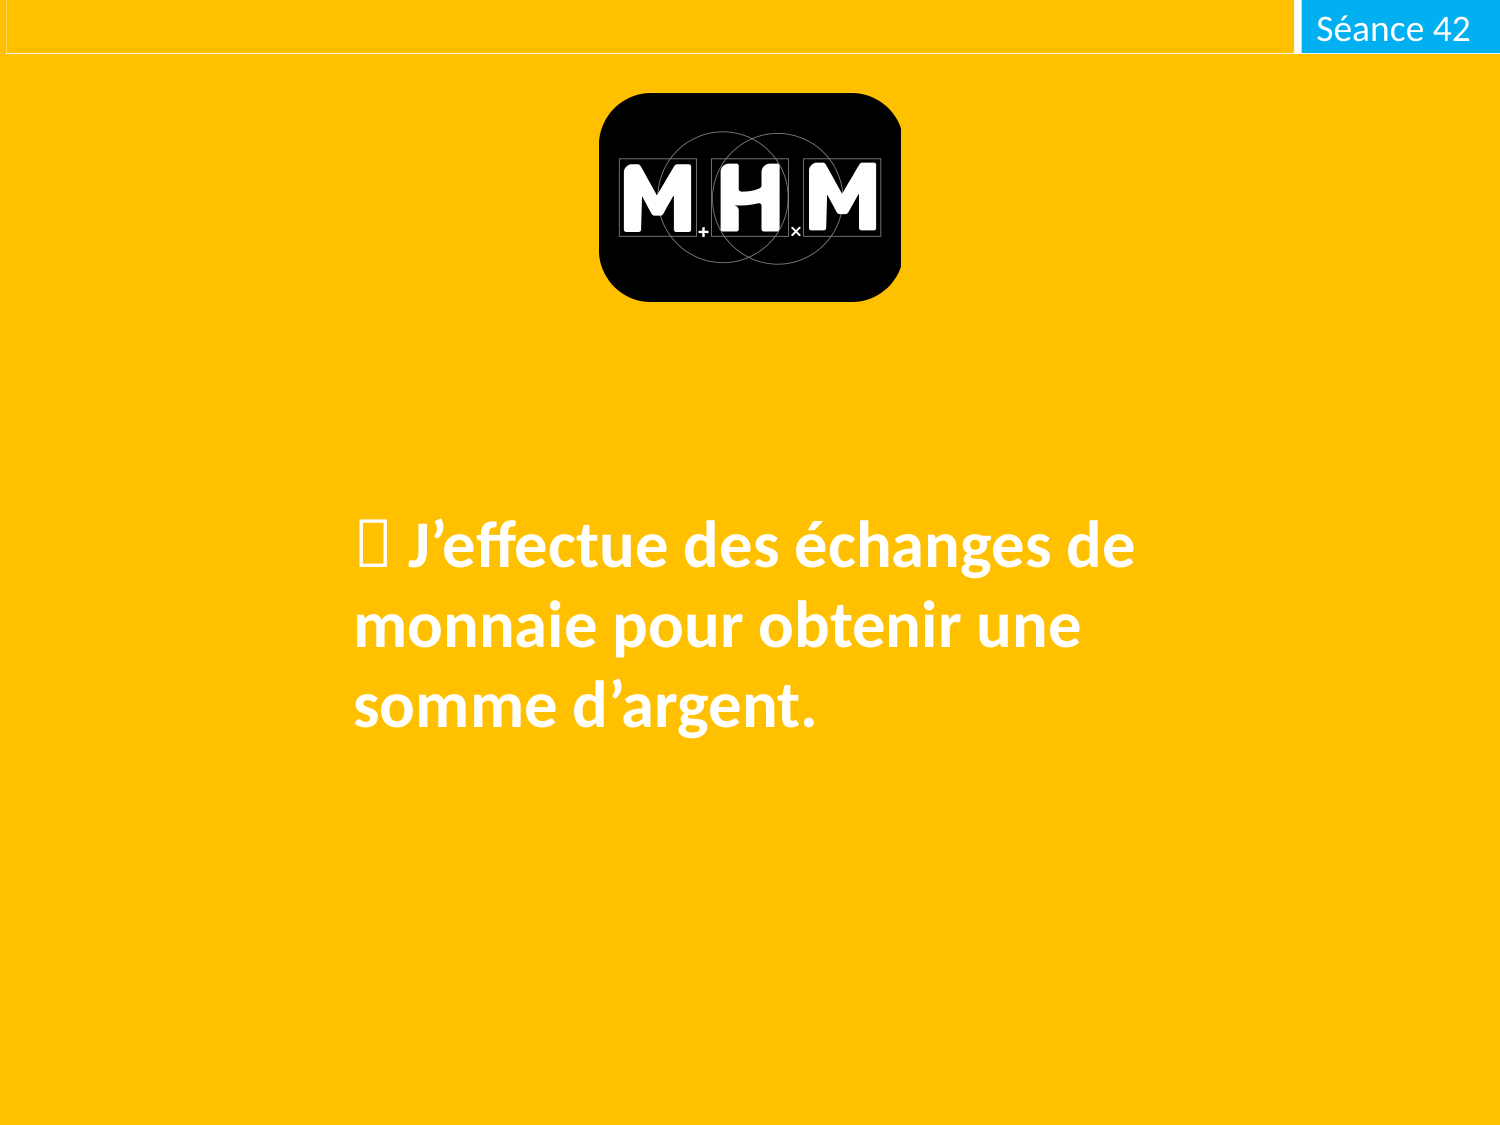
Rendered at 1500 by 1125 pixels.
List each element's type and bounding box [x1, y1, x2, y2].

text_box [0, 54, 1500, 1125]
